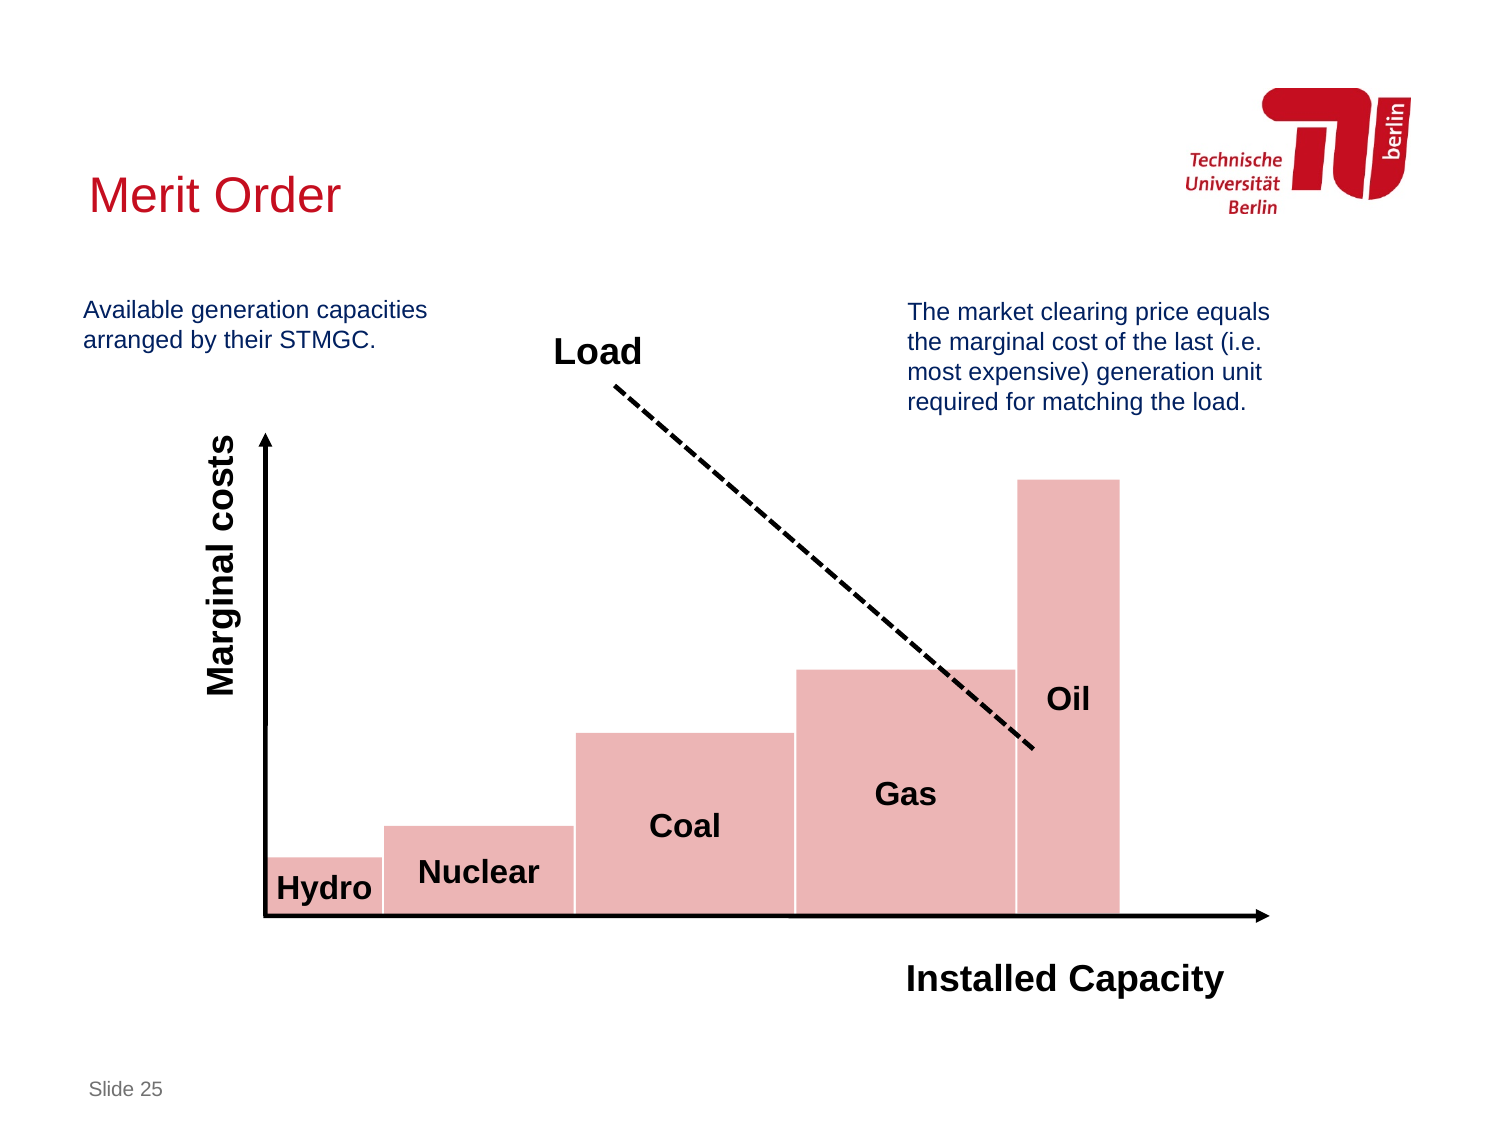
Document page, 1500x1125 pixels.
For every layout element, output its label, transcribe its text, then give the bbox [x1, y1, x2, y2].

title Merit Order [88, 163, 1411, 286]
text_box The market clearing price equals the marginal cost of the last (i.e. most expensive) generation unit required for matching the load. [892, 287, 1312, 423]
text_box Available generation capacities arranged by their STMGC. [68, 286, 459, 361]
slide_number Slide 25 [88, 1075, 1176, 1101]
text_box Load [530, 319, 658, 380]
picture [1186, 88, 1411, 163]
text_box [187, 420, 1270, 1007]
